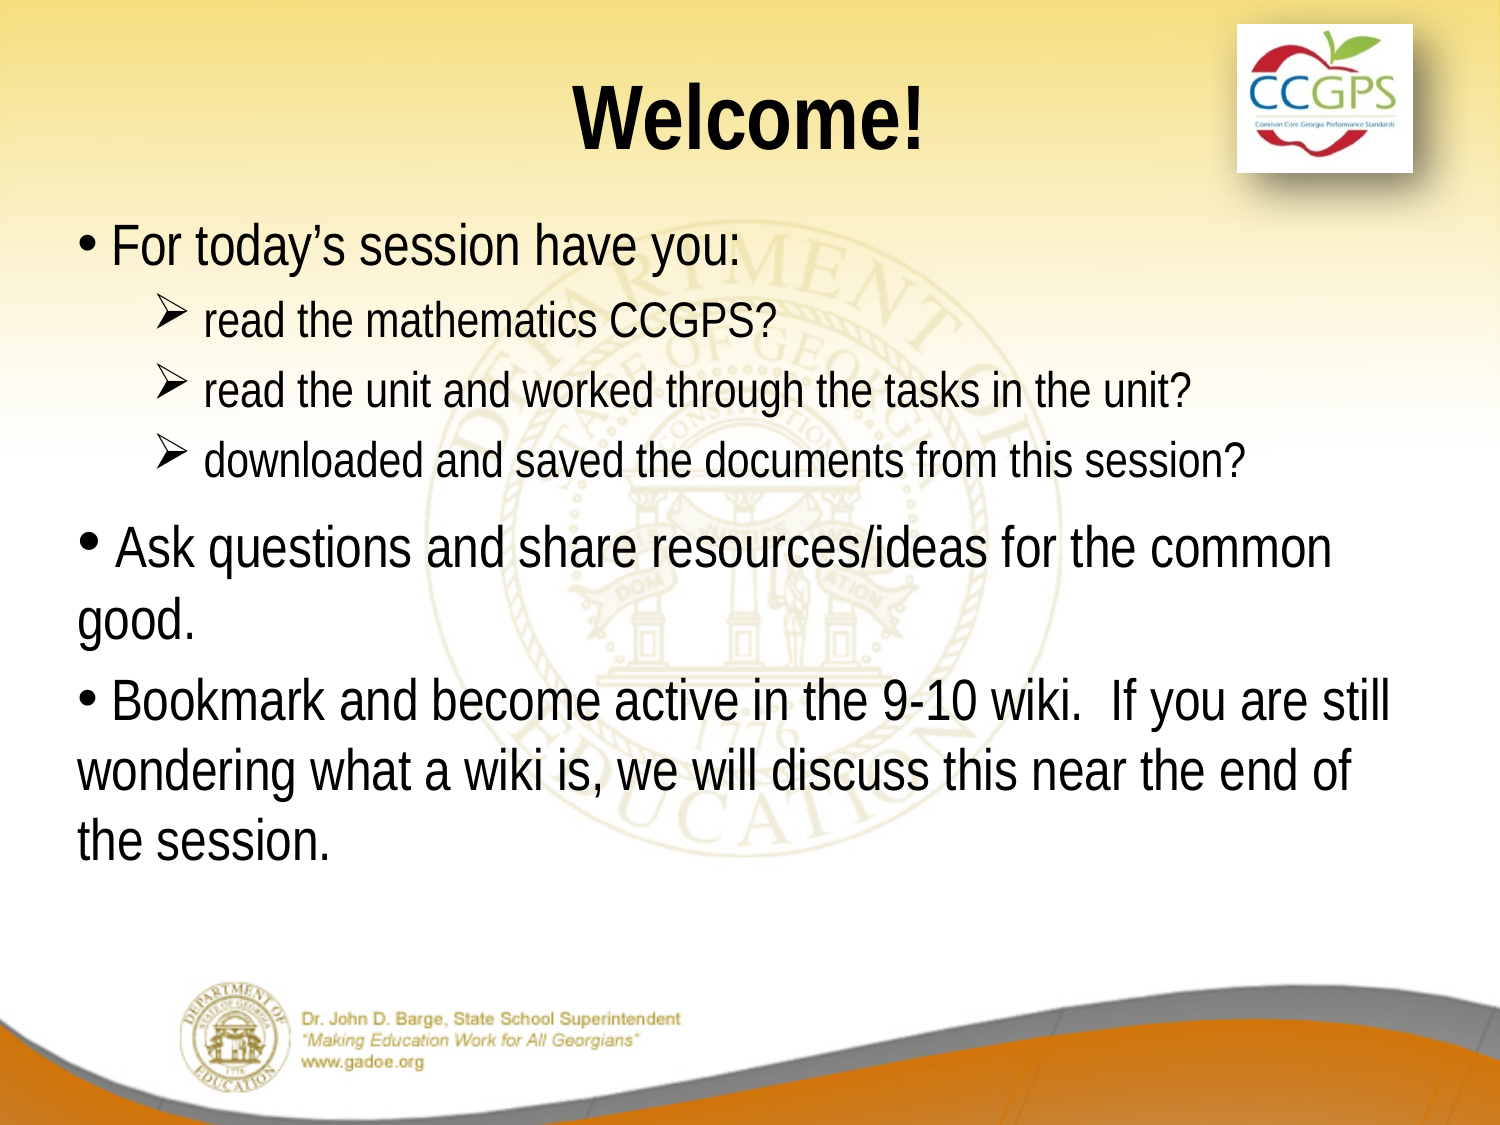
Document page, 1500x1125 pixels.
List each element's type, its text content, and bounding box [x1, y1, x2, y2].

picture [0, 0, 1500, 1125]
subtitle For today’s session have you: read the mathematics CCGPS? read the unit and worked through the tasks in the unit? downloaded and saved the documents from this session? Ask questions and share resources/ideas for the common good. Bookmark and become active in the 9-10 wiki. If you are still wondering what a wiki is, we will discuss this near the end of the session. [62, 199, 1438, 976]
title Welcome! [112, 37, 1226, 188]
